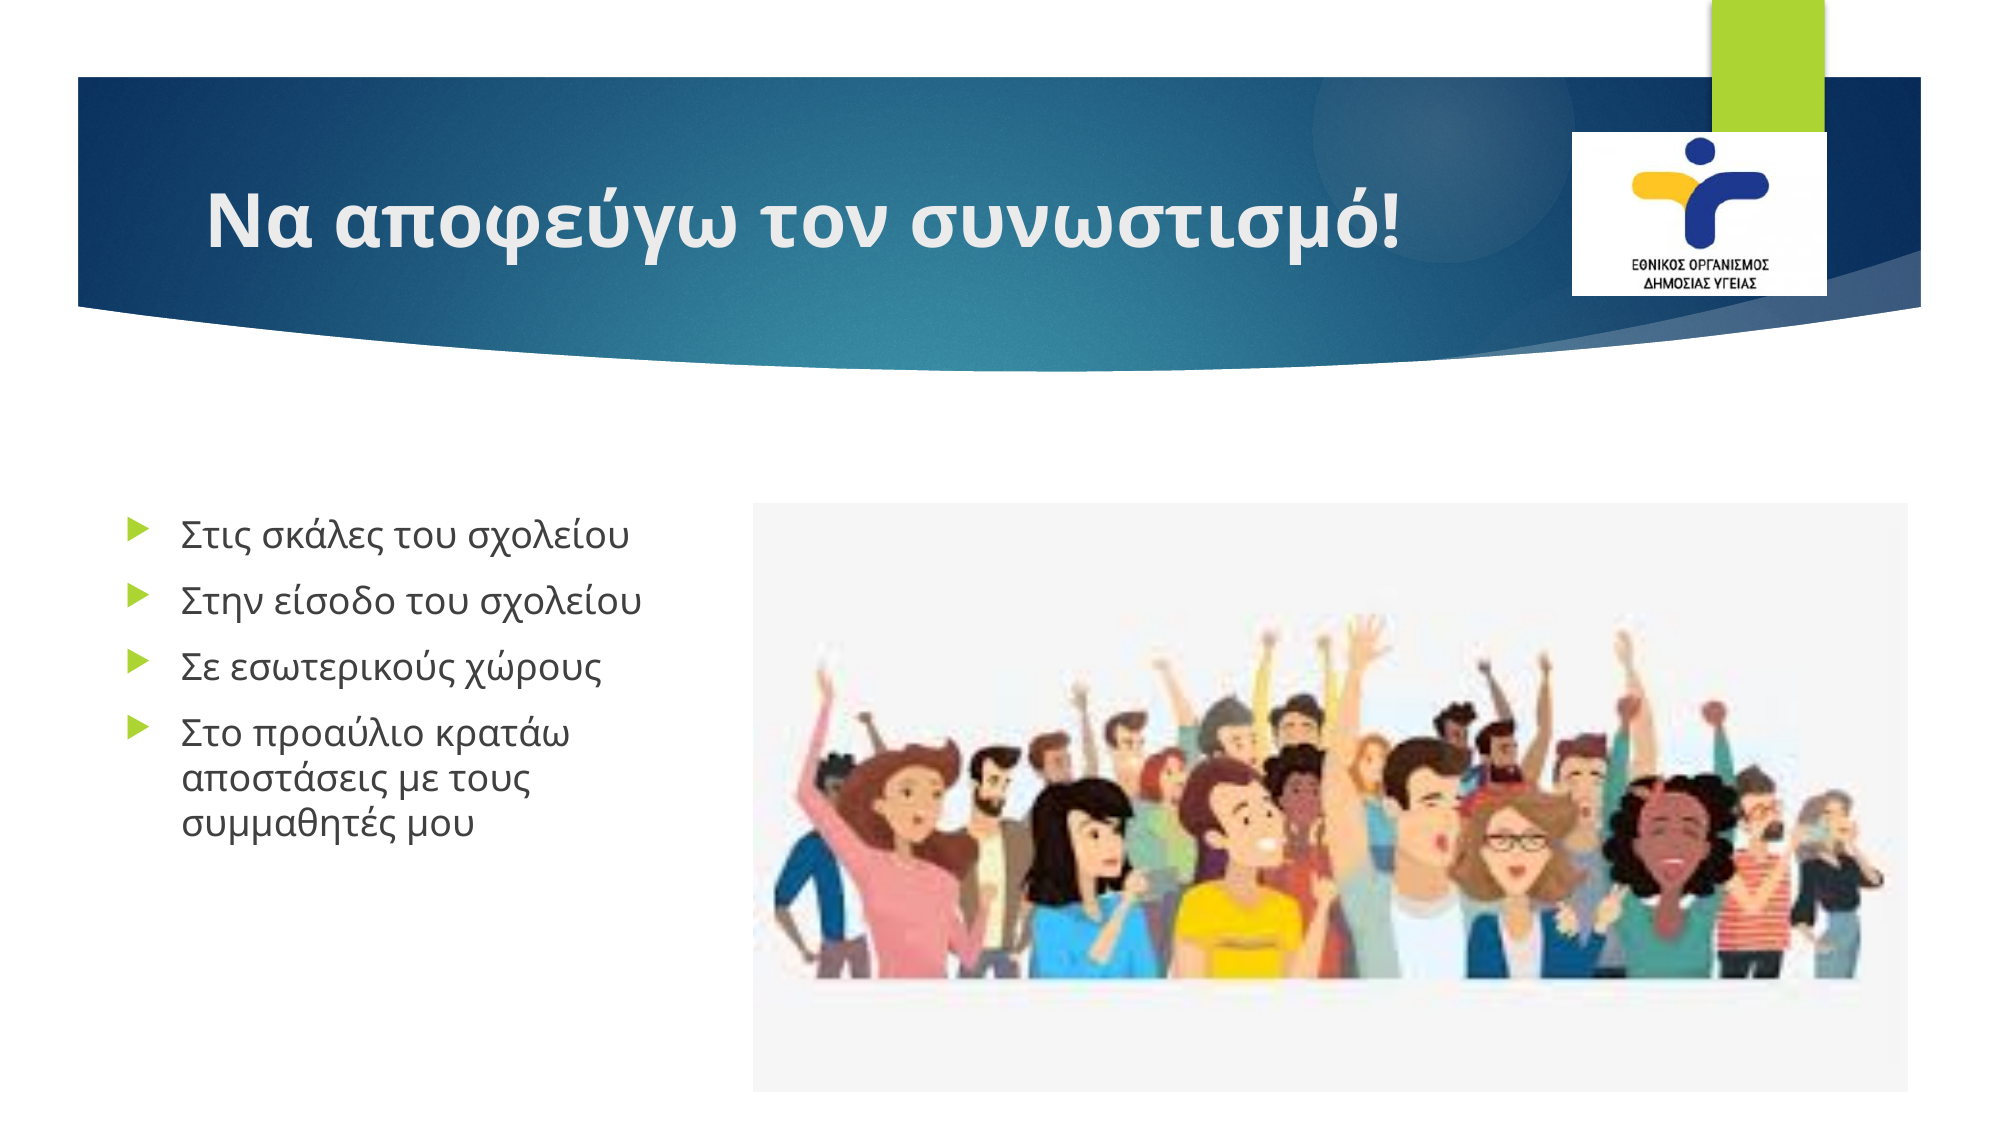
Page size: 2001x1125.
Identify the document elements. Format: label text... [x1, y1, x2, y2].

text_box Στις σκάλες του σχολείου Στην είσοδο του σχολείου Σε εσωτερικούς χώρους Στο προαύλιο κρατάω αποστάσεις με τους συμμαθητές μου [109, 503, 675, 1065]
picture [1571, 131, 1827, 296]
title Να αποφεύγω τον συνωστισμό! [189, 159, 1566, 276]
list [753, 503, 1908, 1093]
